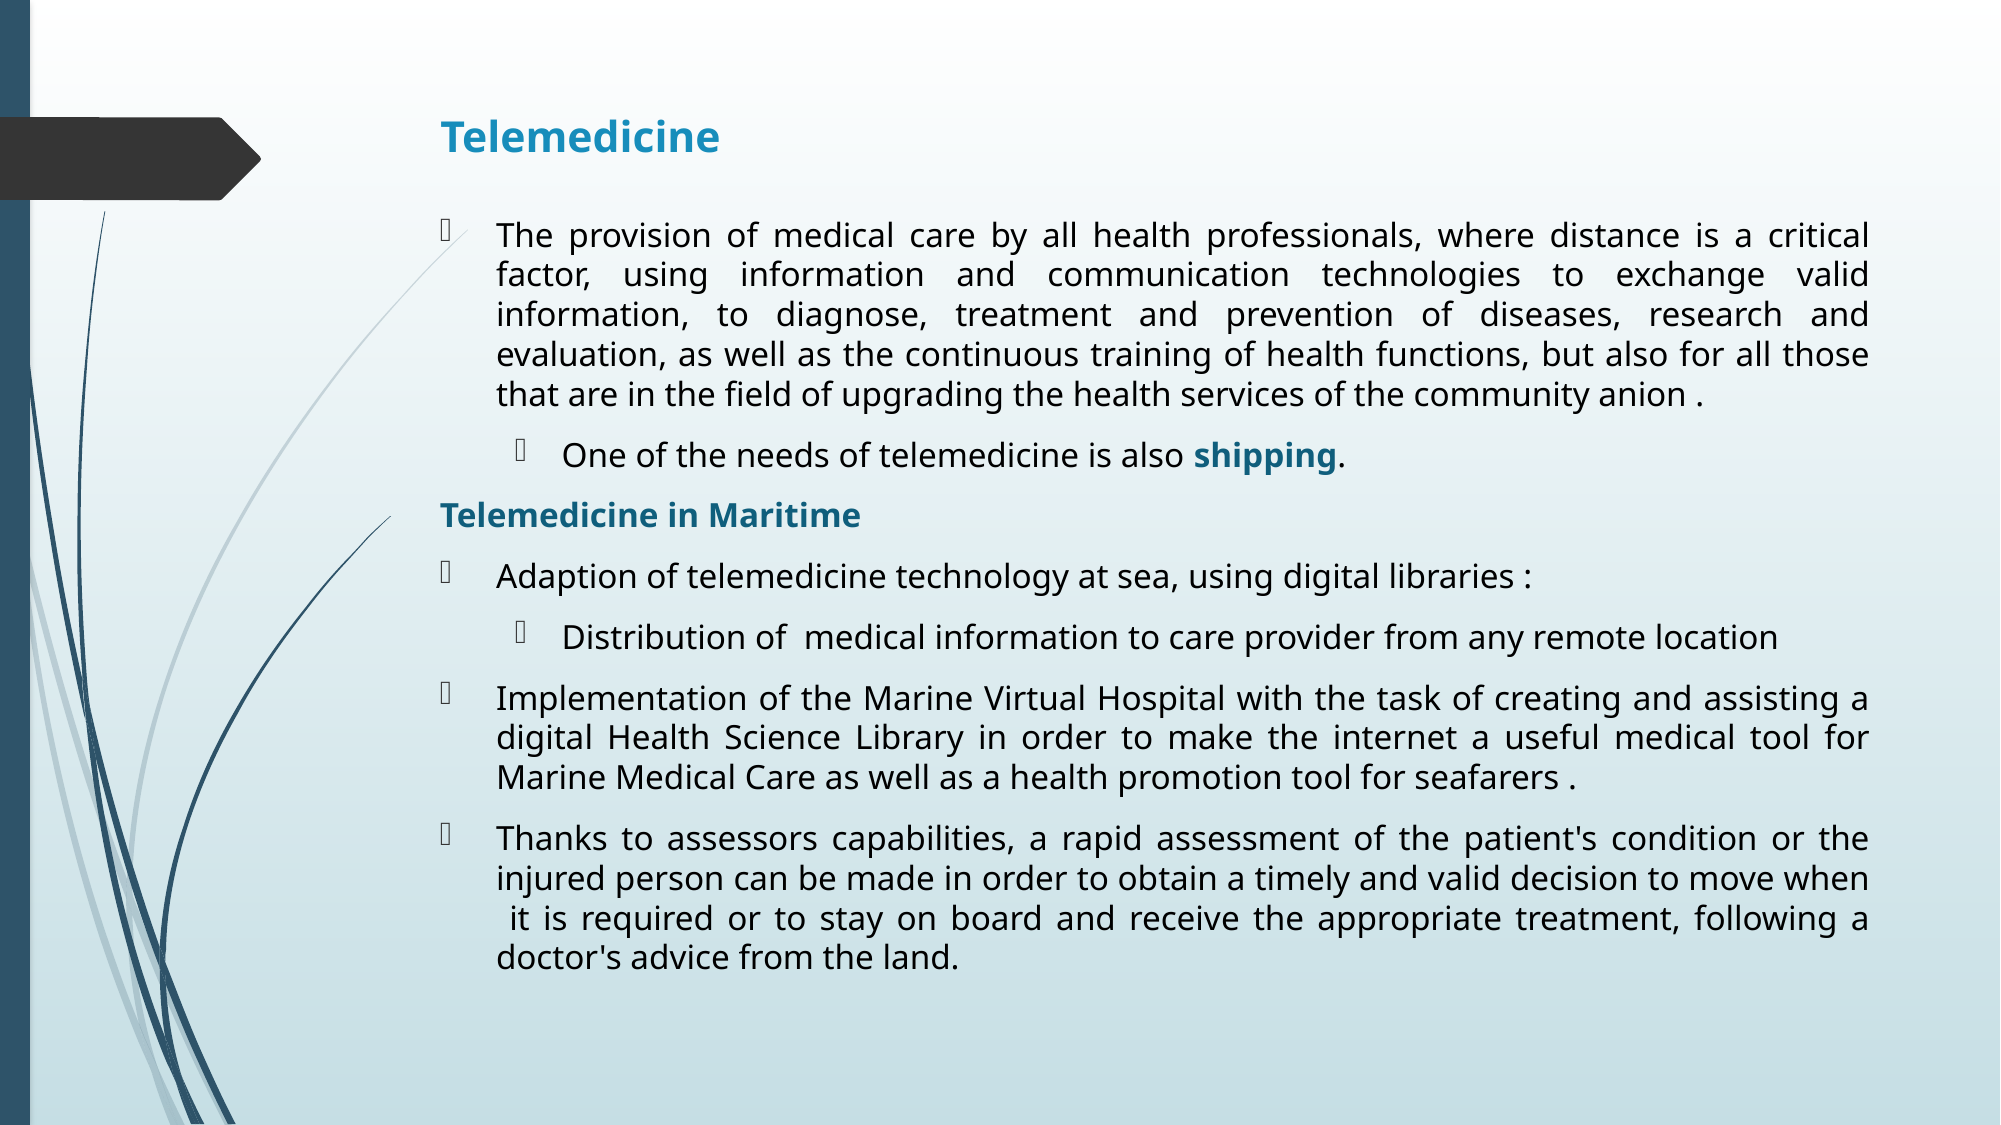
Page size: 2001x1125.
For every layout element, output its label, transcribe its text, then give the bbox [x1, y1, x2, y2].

list The provision of medical care by all health professionals, where distance is a critical factor, using information and communication technologies to exchange valid information, to diagnose, treatment and prevention of diseases, research and evaluation, as well as the continuous training of health functions, but also for all those that are in the field of upgrading the health services of the community anion . One of the needs of telemedicine is also shipping. Telemedicine in Maritime Adaption of telemedicine technology at sea, using digital libraries : Distribution of medical information to care provider from any remote location Implementation of the Marine Virtual Hospital with the task of creating and assisting a digital Health Science Library in order to make the internet a useful medical tool for Marine Medical Care as well as a health promotion tool for seafarers . Thanks to assessors capabilities, a rapid assessment of the patient's condition or the injured person can be made in order to obtain a timely and valid decision to move when it is required or to stay on board and receive the appropriate treatment, following a doctor's advice from the land. [424, 206, 1888, 1096]
title Telemedicine [425, 102, 1888, 206]
